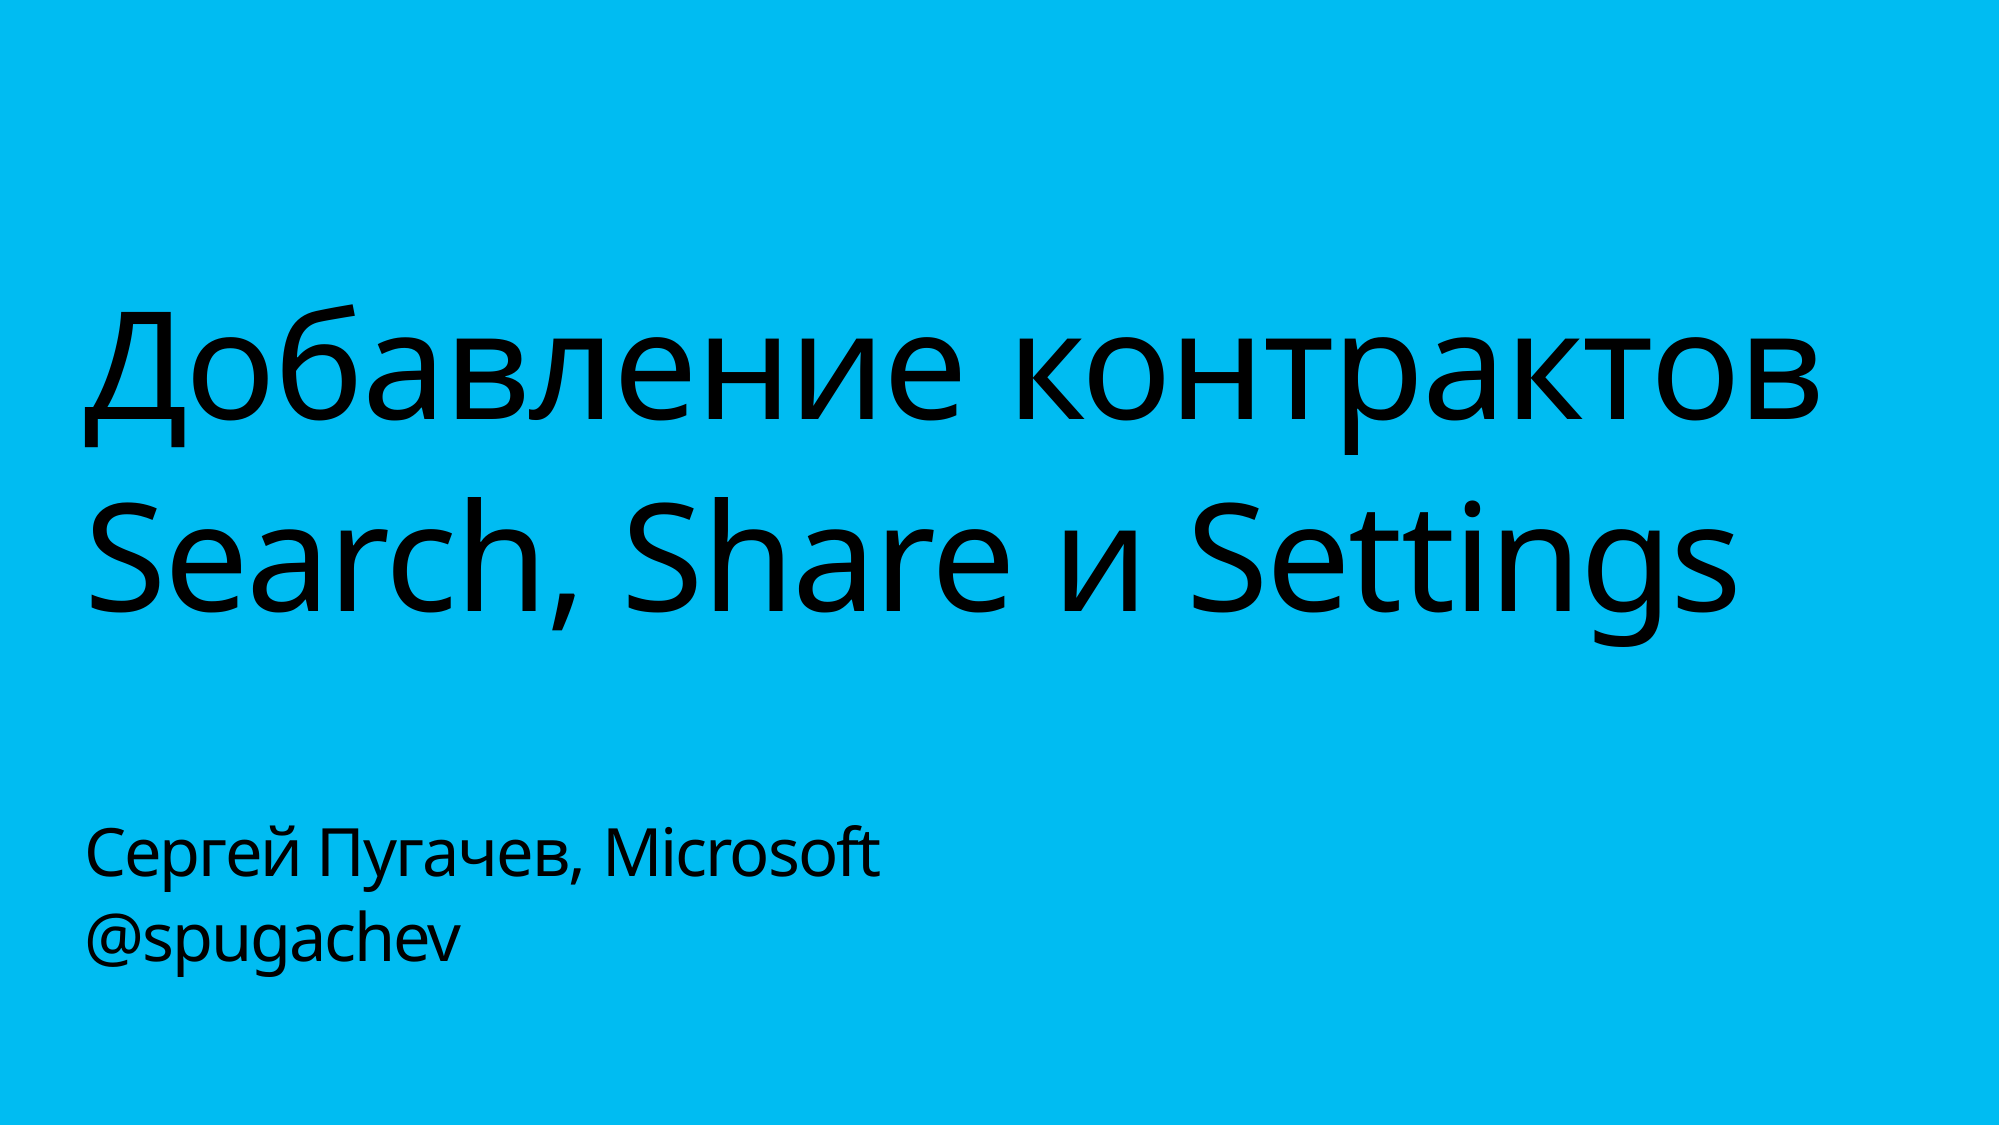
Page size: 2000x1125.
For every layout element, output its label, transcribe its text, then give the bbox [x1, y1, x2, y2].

list Сергей Пугачев, Microsoft @spugachev [84, 819, 1317, 981]
list Добавление контрактов Search, Share и Settings [84, 290, 1926, 654]
